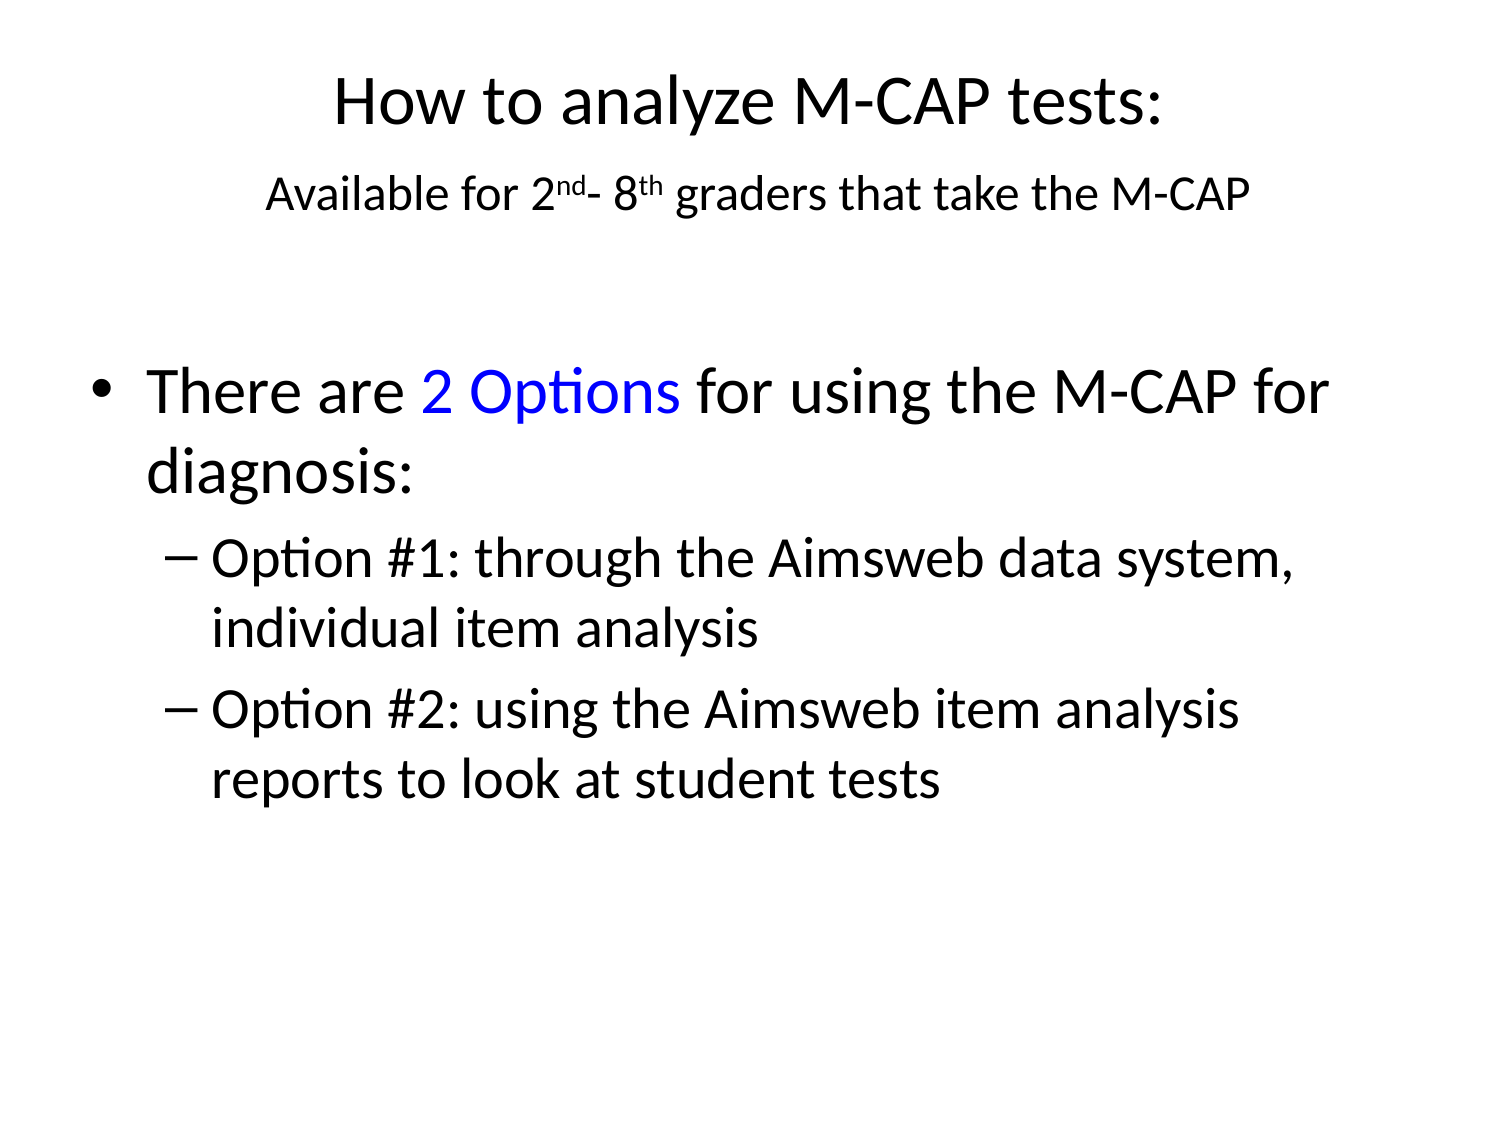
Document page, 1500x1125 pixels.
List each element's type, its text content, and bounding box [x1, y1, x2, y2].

title How to analyze M-CAP tests: Available for 2nd- 8th graders that take the M-CAP [75, 45, 1425, 233]
list There are 2 Options for using the M-CAP for diagnosis: Option #1: through the Aimsweb data system, individual item analysis Option #2: using the Aimsweb item analysis reports to look at student tests [75, 339, 1425, 1005]
